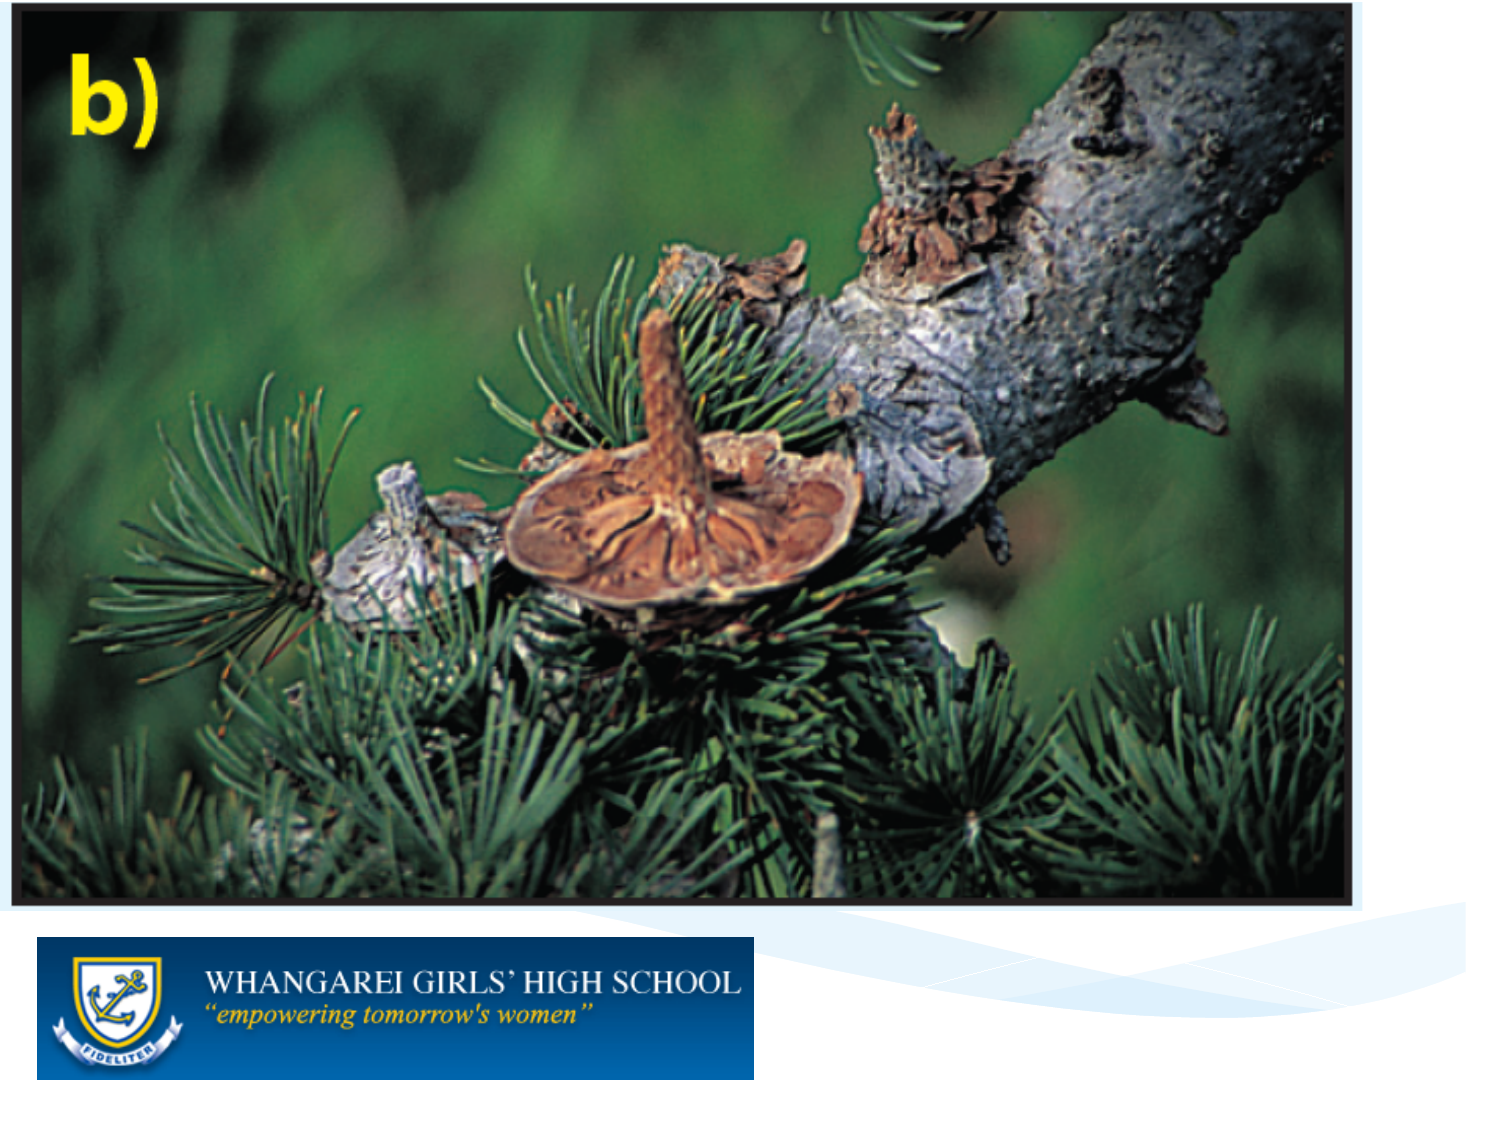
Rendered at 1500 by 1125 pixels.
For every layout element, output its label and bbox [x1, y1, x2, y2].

picture [37, 937, 754, 1080]
picture [0, 1, 1363, 911]
